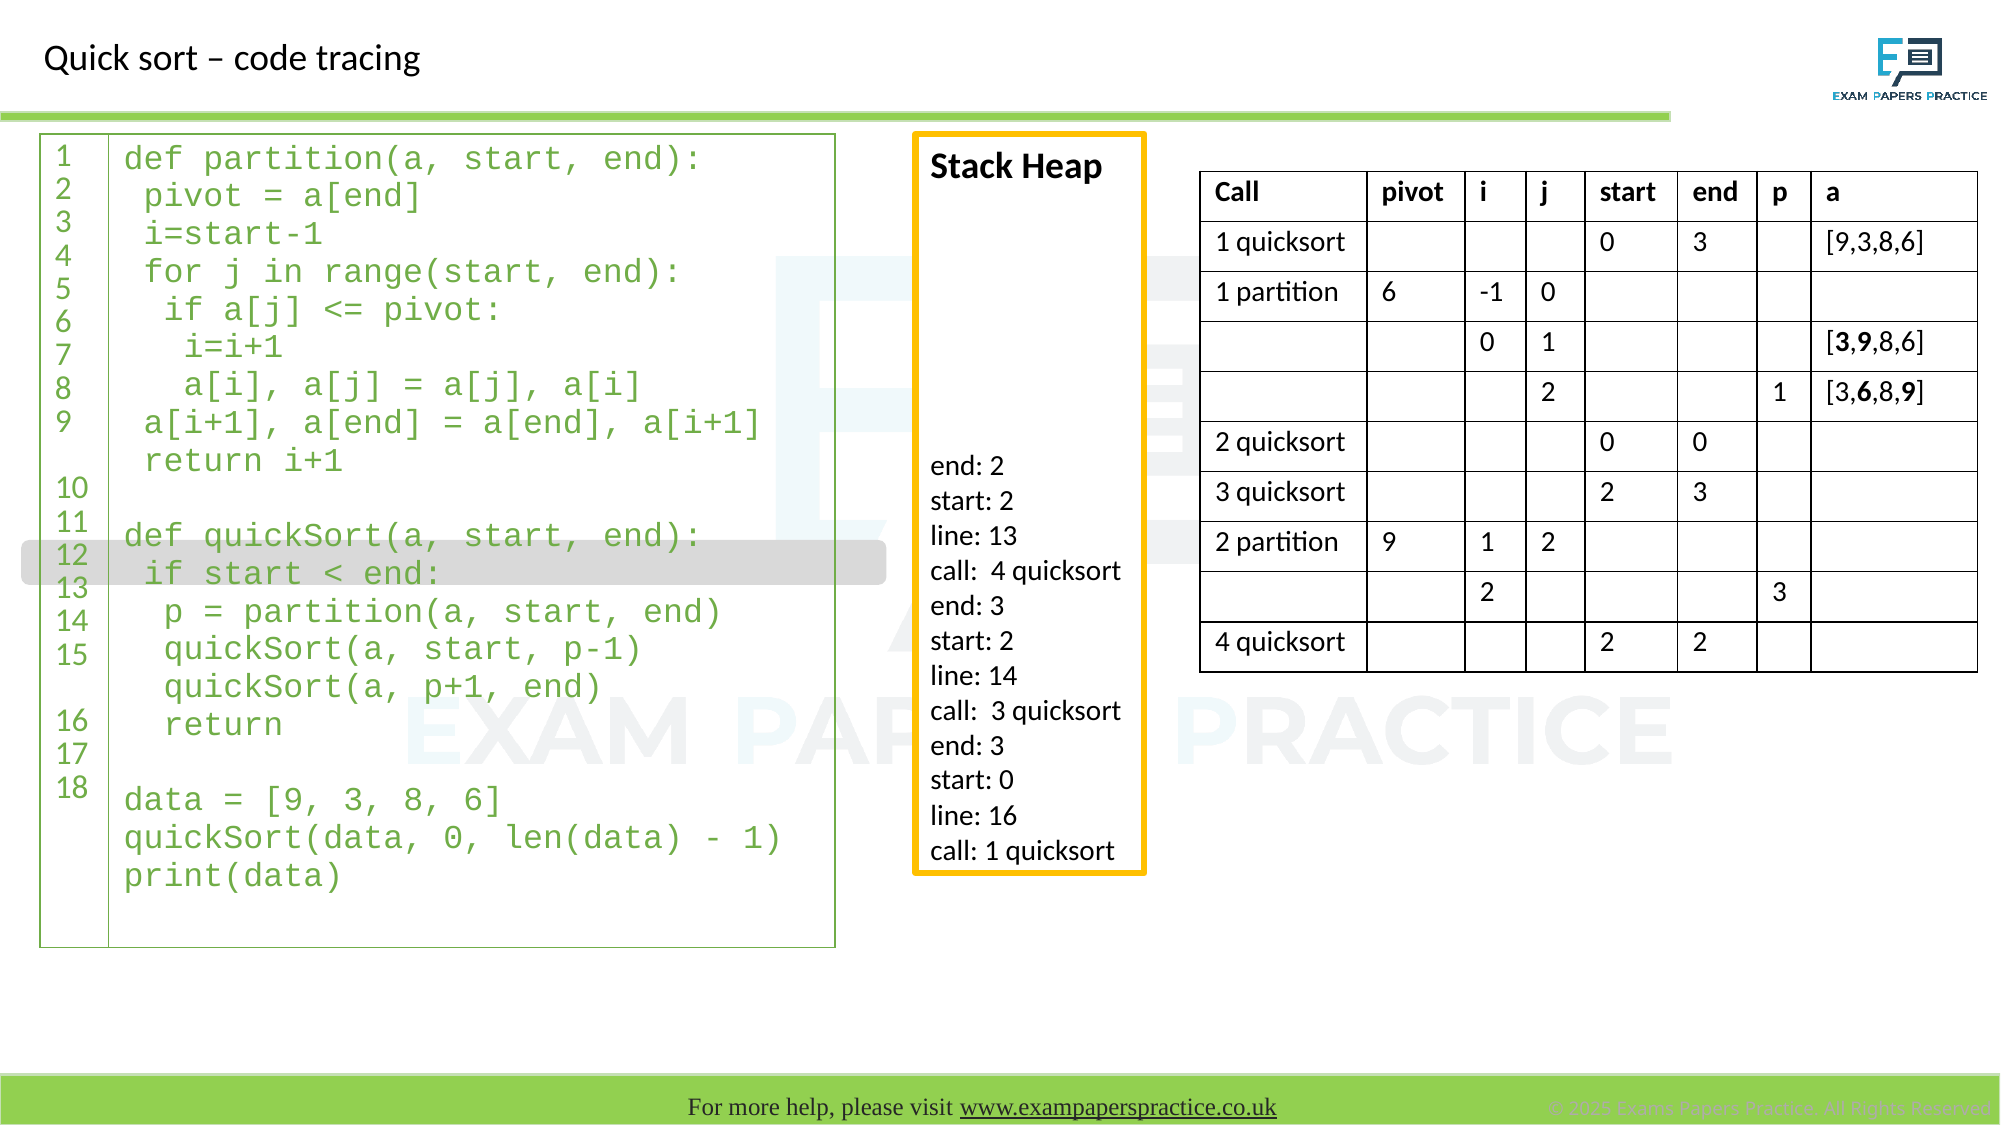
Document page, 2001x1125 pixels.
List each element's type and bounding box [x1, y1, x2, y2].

table_header [1527, 172, 1584, 221]
table_cell [1678, 372, 1756, 421]
text_box [21, 539, 39, 585]
table_cell [1466, 422, 1525, 471]
table_cell [1678, 623, 1756, 671]
table_cell [1812, 472, 1977, 521]
table_cell [1201, 522, 1366, 571]
table_cell [1201, 572, 1366, 621]
table_cell [1812, 422, 1977, 471]
table_cell [1812, 572, 1977, 621]
table_cell [1466, 272, 1525, 321]
table_header [1812, 172, 1977, 221]
table_cell [1368, 522, 1464, 571]
table_cell [1527, 272, 1584, 321]
text_box [836, 539, 887, 585]
table_cell [1812, 623, 1977, 671]
table_cell [1368, 472, 1464, 521]
table_cell [1758, 272, 1810, 321]
table_cell [1758, 422, 1810, 471]
table_cell [1586, 272, 1677, 321]
table_cell [1527, 522, 1584, 571]
table_cell [1368, 222, 1464, 271]
table_cell [1527, 472, 1584, 521]
table_cell [1586, 222, 1677, 271]
table_header [1678, 172, 1756, 221]
table_cell [1466, 572, 1525, 621]
table_cell [1527, 623, 1584, 671]
table_cell [1527, 222, 1584, 271]
table_cell [1678, 522, 1756, 571]
table_cell [1758, 572, 1810, 621]
table_cell [1812, 222, 1977, 271]
table_cell [1527, 572, 1584, 621]
table_header [1586, 172, 1677, 221]
table_cell [1758, 372, 1810, 421]
table_cell [1678, 472, 1756, 521]
table_cell [1201, 472, 1366, 521]
table_cell [1586, 372, 1677, 421]
table_cell [1758, 472, 1810, 521]
text_box [915, 133, 1145, 874]
table_cell [1527, 422, 1584, 471]
table_cell [1368, 322, 1464, 371]
table_cell [1678, 322, 1756, 371]
table_cell [1368, 272, 1464, 321]
table_header [1466, 172, 1525, 221]
table_cell [1678, 572, 1756, 621]
table_header [109, 135, 834, 947]
table_header [41, 135, 108, 947]
table_cell [1368, 623, 1464, 671]
table_cell [1466, 322, 1525, 371]
table_cell [1812, 272, 1977, 321]
table_cell [1466, 522, 1525, 571]
table_cell [1201, 272, 1366, 321]
table_cell [1466, 472, 1525, 521]
table_cell [1812, 322, 1977, 371]
table_cell [1201, 322, 1366, 371]
table_cell [1586, 572, 1677, 621]
table_header [1201, 172, 1366, 221]
table_cell [1758, 623, 1810, 671]
table_header [1758, 172, 1810, 221]
table_cell [1201, 623, 1366, 671]
table_cell [1758, 222, 1810, 271]
table_header [1368, 172, 1464, 221]
table_cell [1466, 372, 1525, 421]
table_cell [1812, 372, 1977, 421]
table_cell [1586, 472, 1677, 521]
table_cell [1201, 222, 1366, 271]
table_cell [1368, 372, 1464, 421]
table_cell [1201, 422, 1366, 471]
table_cell [1678, 222, 1756, 271]
table_cell [1586, 522, 1677, 571]
table_cell [1527, 322, 1584, 371]
table_cell [1678, 422, 1756, 471]
table_cell [1466, 222, 1525, 271]
text_box [28, 25, 1072, 86]
table_cell [1678, 272, 1756, 321]
table_cell [1758, 322, 1810, 371]
table_cell [1586, 322, 1677, 371]
table_cell [1201, 372, 1366, 421]
table_cell [1368, 422, 1464, 471]
table_cell [1812, 522, 1977, 571]
table_cell [1758, 522, 1810, 571]
table_cell [1466, 623, 1525, 671]
table_cell [1586, 422, 1677, 471]
table_cell [1368, 572, 1464, 621]
table_cell [1527, 372, 1584, 421]
table_cell [1586, 623, 1677, 671]
